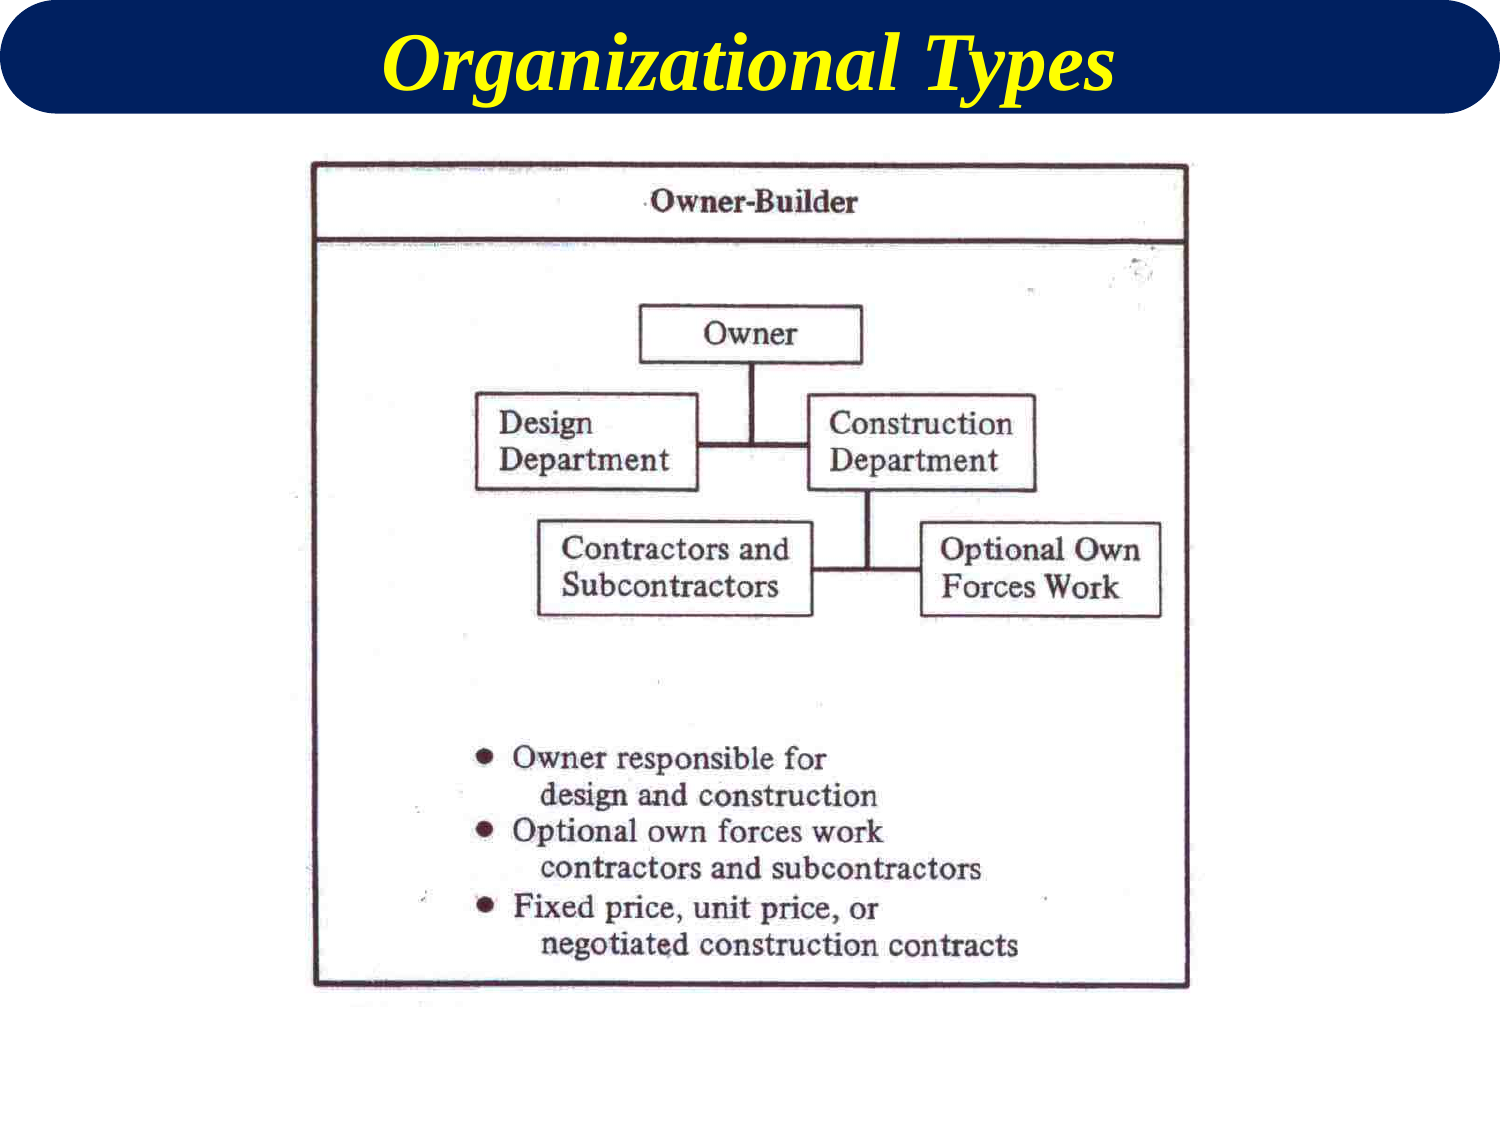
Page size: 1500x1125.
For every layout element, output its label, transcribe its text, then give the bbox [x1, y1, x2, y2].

picture [288, 144, 1211, 1007]
text_box Organizational Types [0, 0, 1500, 114]
